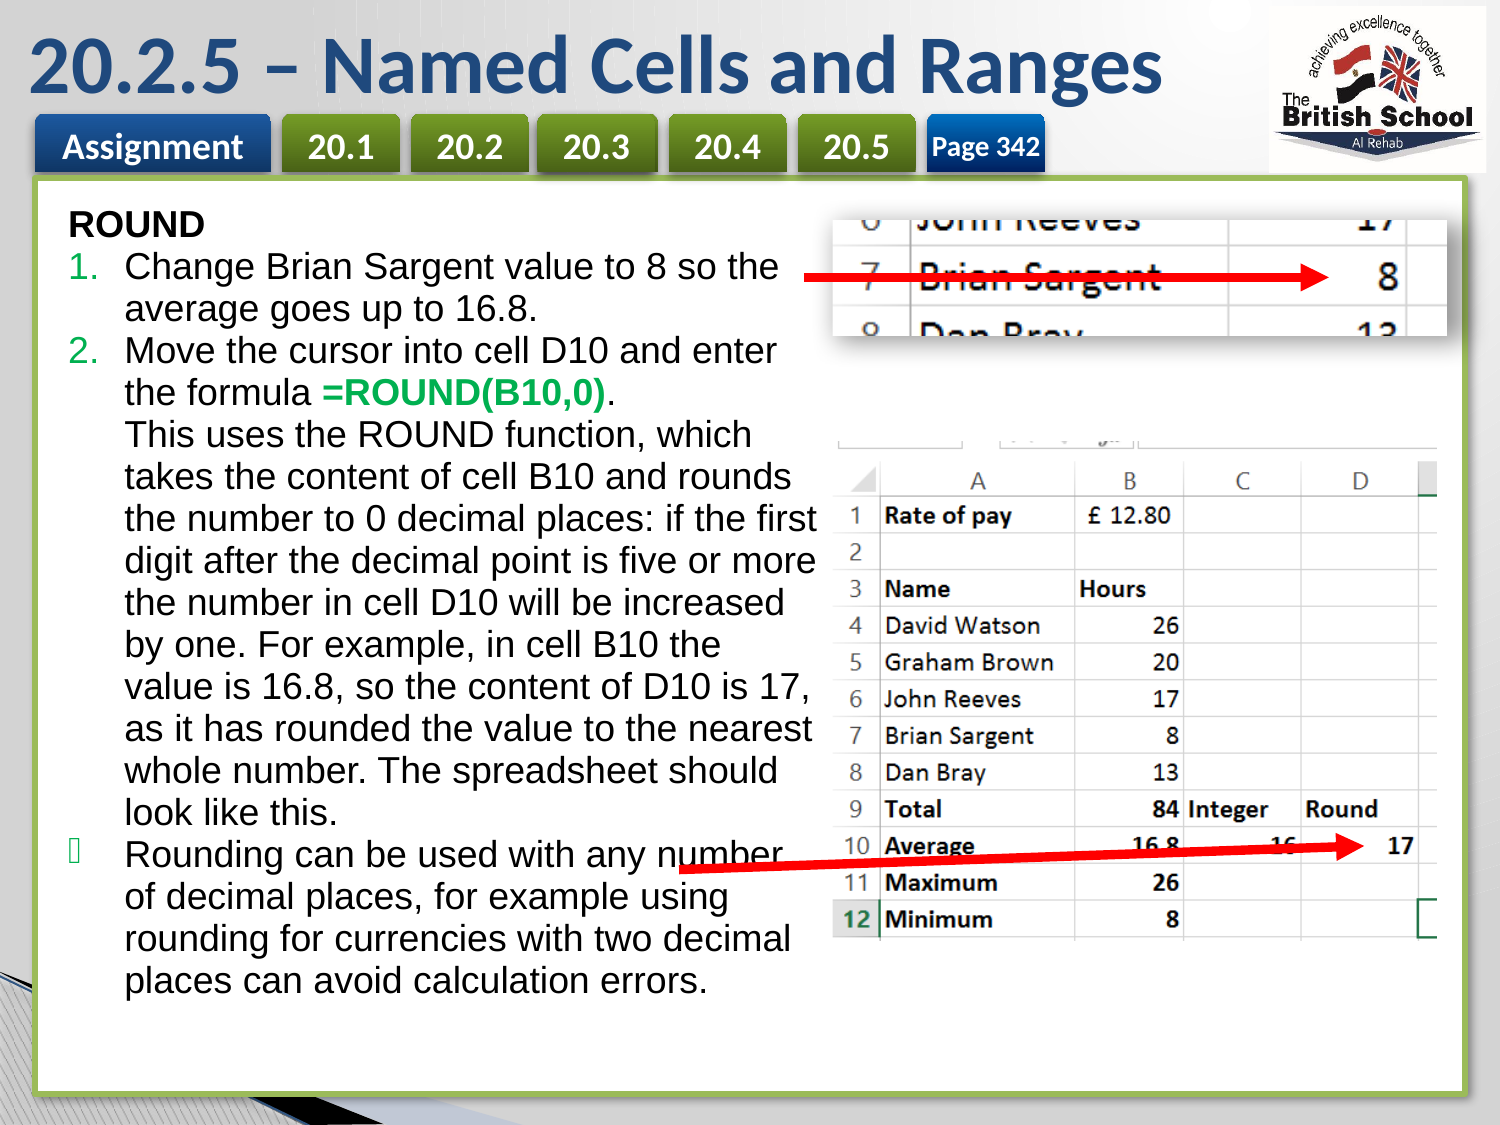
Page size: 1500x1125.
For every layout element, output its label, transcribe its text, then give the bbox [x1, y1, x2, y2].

table_header ROUND Change Brian Sargent value to 8 so the average goes up to 16.8. Move the cursor into cell D10 and enter the formula =ROUND(B10,0). This uses the ROUND function, which takes the content of cell B10 and rounds the number to 0 decimal places: if the first digit after the decimal point is five or more the number in cell D10 will be increased by one. For example, in cell B10 the value is 16.8, so the content of D10 is 17, as it has rounded the value to the nearest whole number. The spreadsheet should look like this. Rounding can be used with any number of decimal places, for example using rounding for currencies with two decimal places can avoid calculation errors. [53, 196, 833, 1009]
text_box Page 342 [927, 113, 1046, 173]
picture [832, 440, 1437, 941]
picture [1269, 6, 1487, 173]
text_box 20.3 [537, 113, 656, 173]
title 20.2.5 – Named Cells and Ranges [14, 6, 1270, 114]
picture [832, 219, 1448, 337]
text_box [678, 845, 1365, 870]
picture [281, 1114, 303, 1125]
